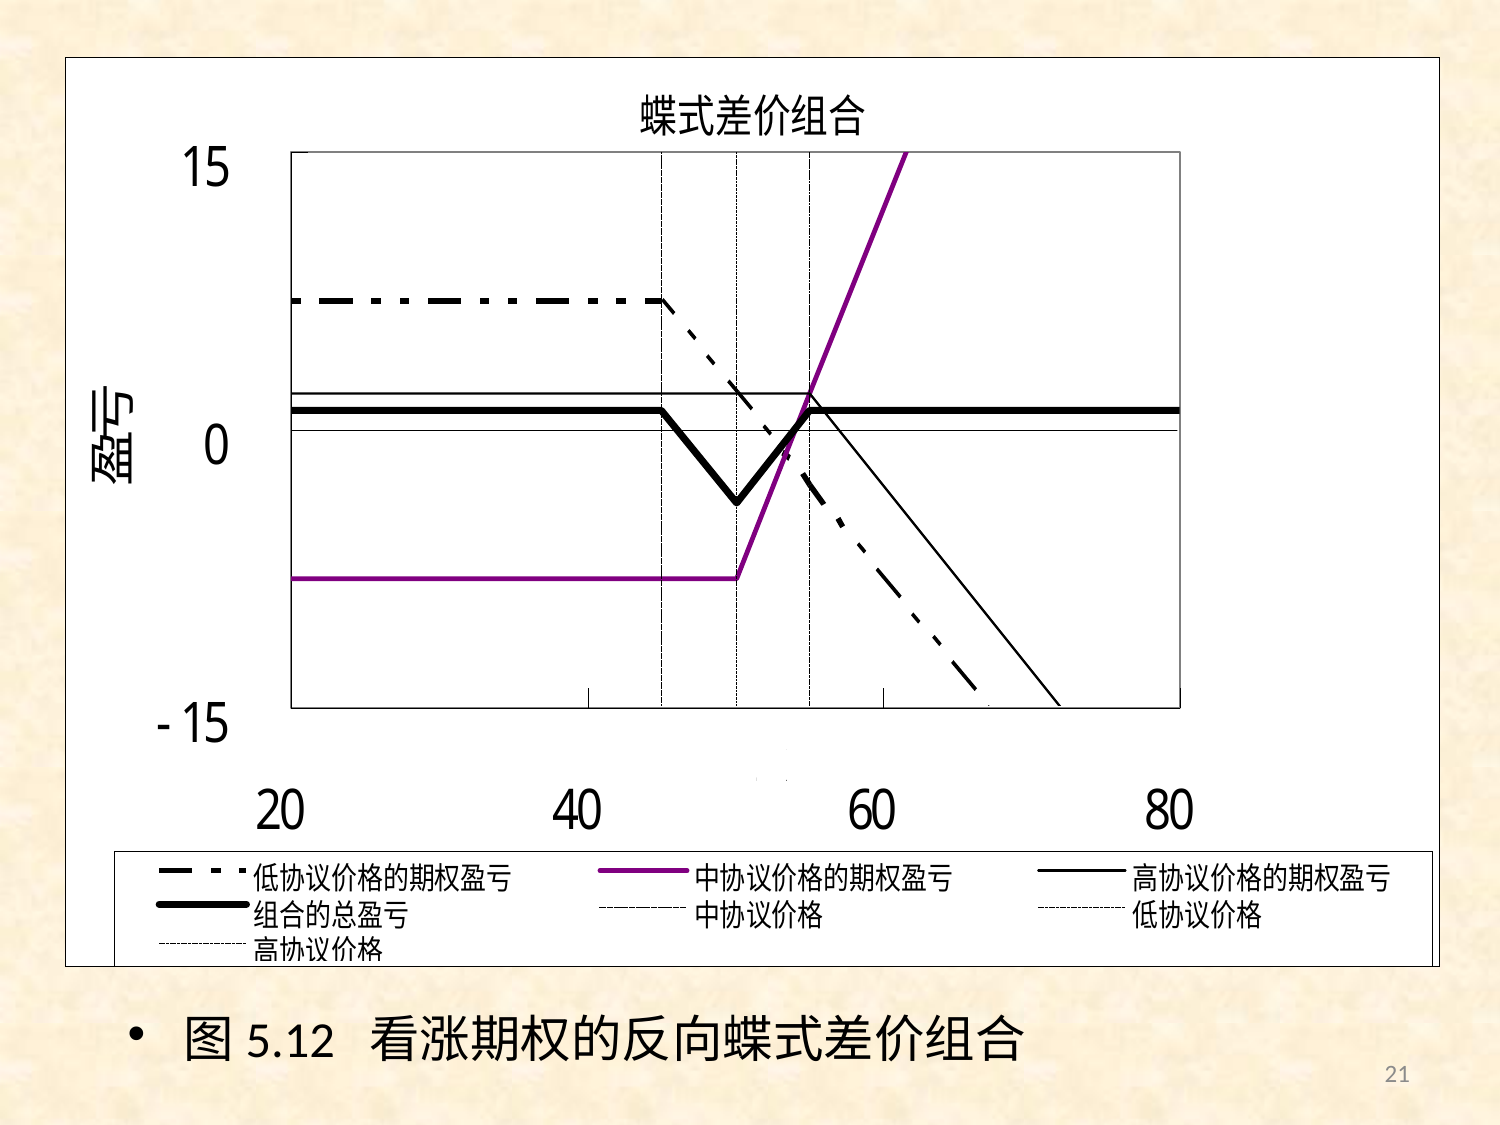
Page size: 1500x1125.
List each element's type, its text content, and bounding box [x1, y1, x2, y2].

slide_number 21 [1074, 1042, 1425, 1103]
picture [0, 0, 1500, 1125]
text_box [52, 42, 1454, 981]
list 图5.12 看涨期权的反向蝶式差价组合 [112, 996, 1388, 1079]
